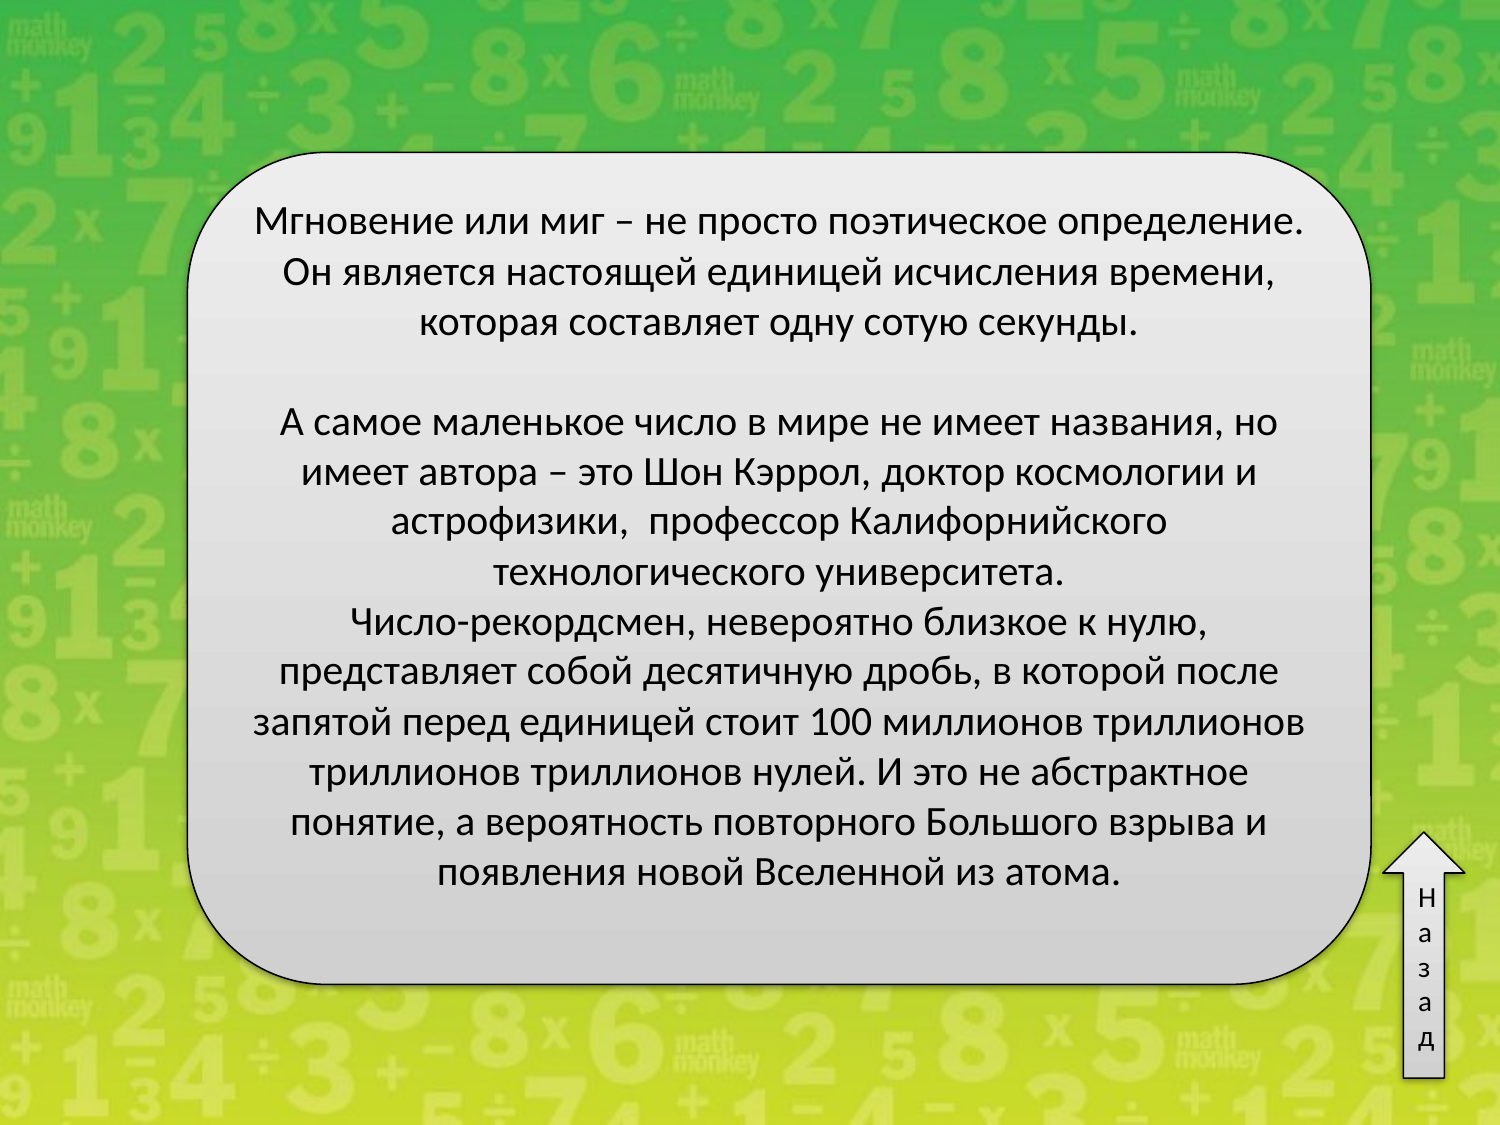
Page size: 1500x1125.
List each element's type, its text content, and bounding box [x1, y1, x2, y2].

text_box Назад [1382, 831, 1466, 1079]
text_box Мгновение или миг – не просто поэтическое определение. Он является настоящей единицей исчисления времени, которая составляет одну сотую секунды. А самое маленькое число в мире не имеет названия, но имеет автора – это Шон Кэррол, доктор космологии и астрофизики, профессор Калифорнийского технологического университета. Число-рекордсмен, невероятно близкое к нулю, представляет собой десятичную дробь, в которой после запятой перед единицей стоит 100 миллионов триллионов триллионов триллионов нулей. И это не абстрактное понятие, а вероятность повторного Большого взрыва и появления новой Вселенной из атома. [186, 151, 1372, 986]
picture [0, 0, 1500, 1125]
